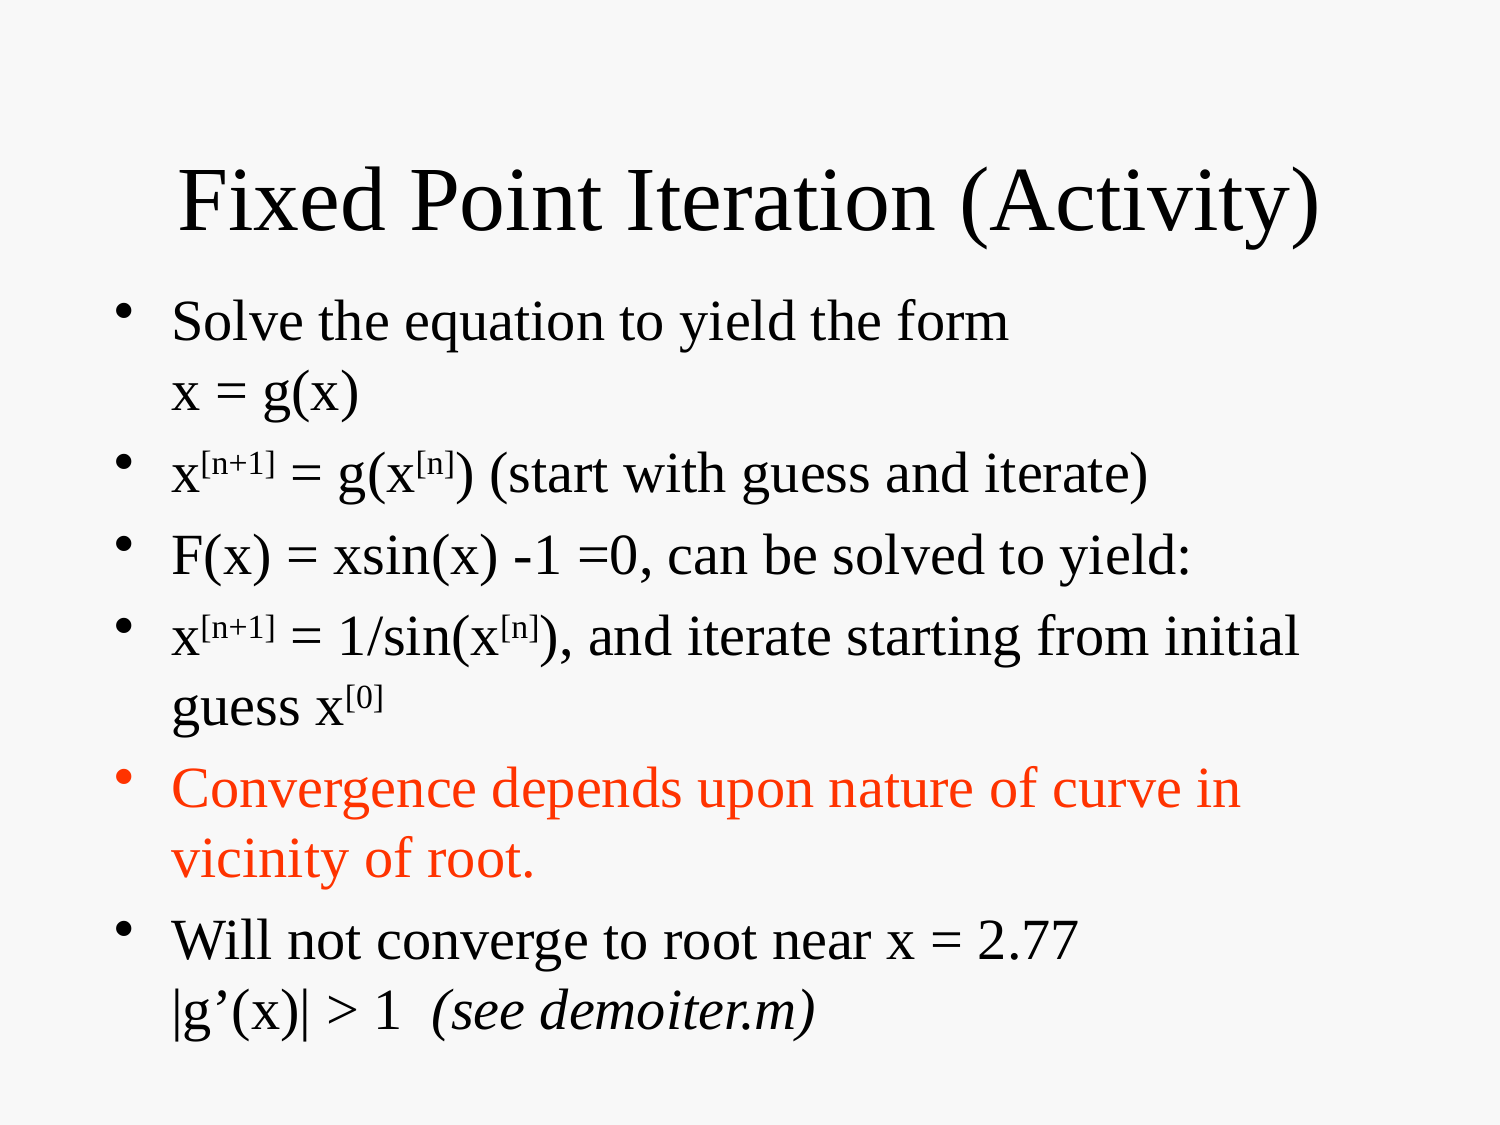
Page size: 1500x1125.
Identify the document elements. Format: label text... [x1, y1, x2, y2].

list Solve the equation to yield the form x = g(x) x[n+1] = g(x[n]) (start with guess and iterate) F(x) = xsin(x) -1 =0, can be solved to yield: x[n+1] = 1/sin(x[n]), and iterate starting from initial guess x[0] Convergence depends upon nature of curve in vicinity of root. Will not converge to root near x = 2.77 |g’(x)| > 1 (see demoiter.m) [99, 274, 1376, 1063]
title Fixed Point Iteration (Activity) [112, 99, 1388, 288]
